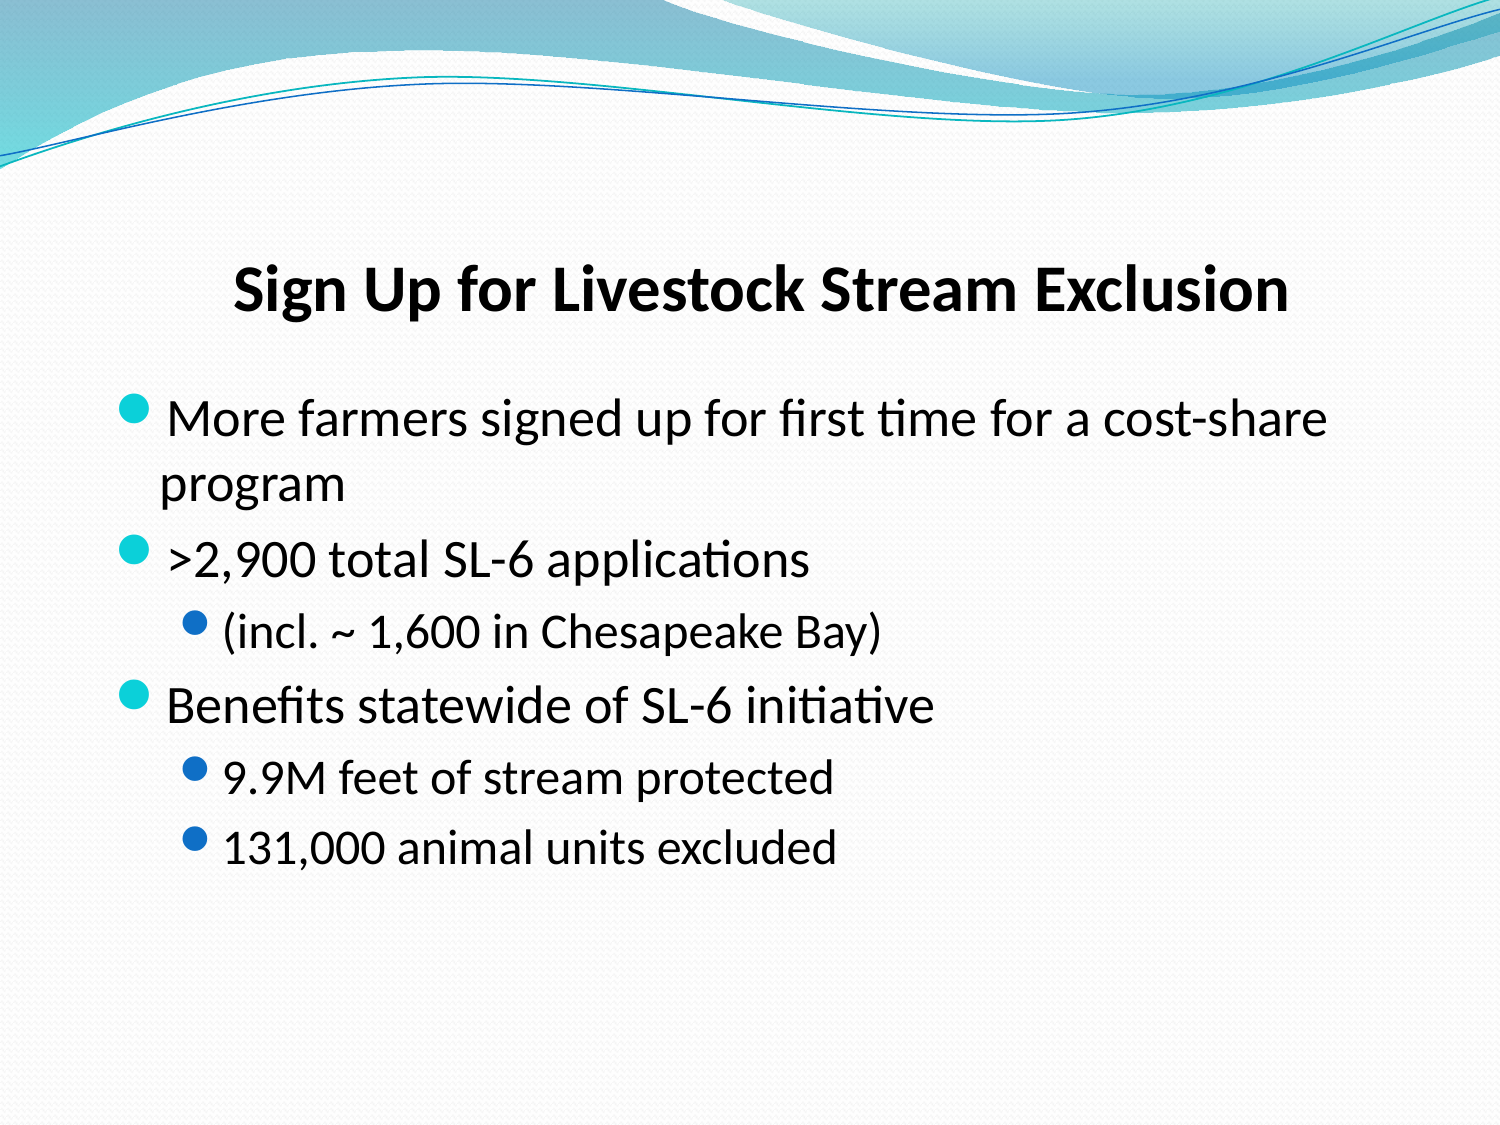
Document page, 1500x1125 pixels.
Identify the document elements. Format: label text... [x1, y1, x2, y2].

list More farmers signed up for first time for a cost-share program >2,900 total SL-6 applications (incl. ~ 1,600 in Chesapeake Bay) Benefits statewide of SL-6 initiative 9.9M feet of stream protected 131,000 animal units excluded [99, 375, 1425, 1013]
title Sign Up for Livestock Stream Exclusion [75, 187, 1450, 325]
